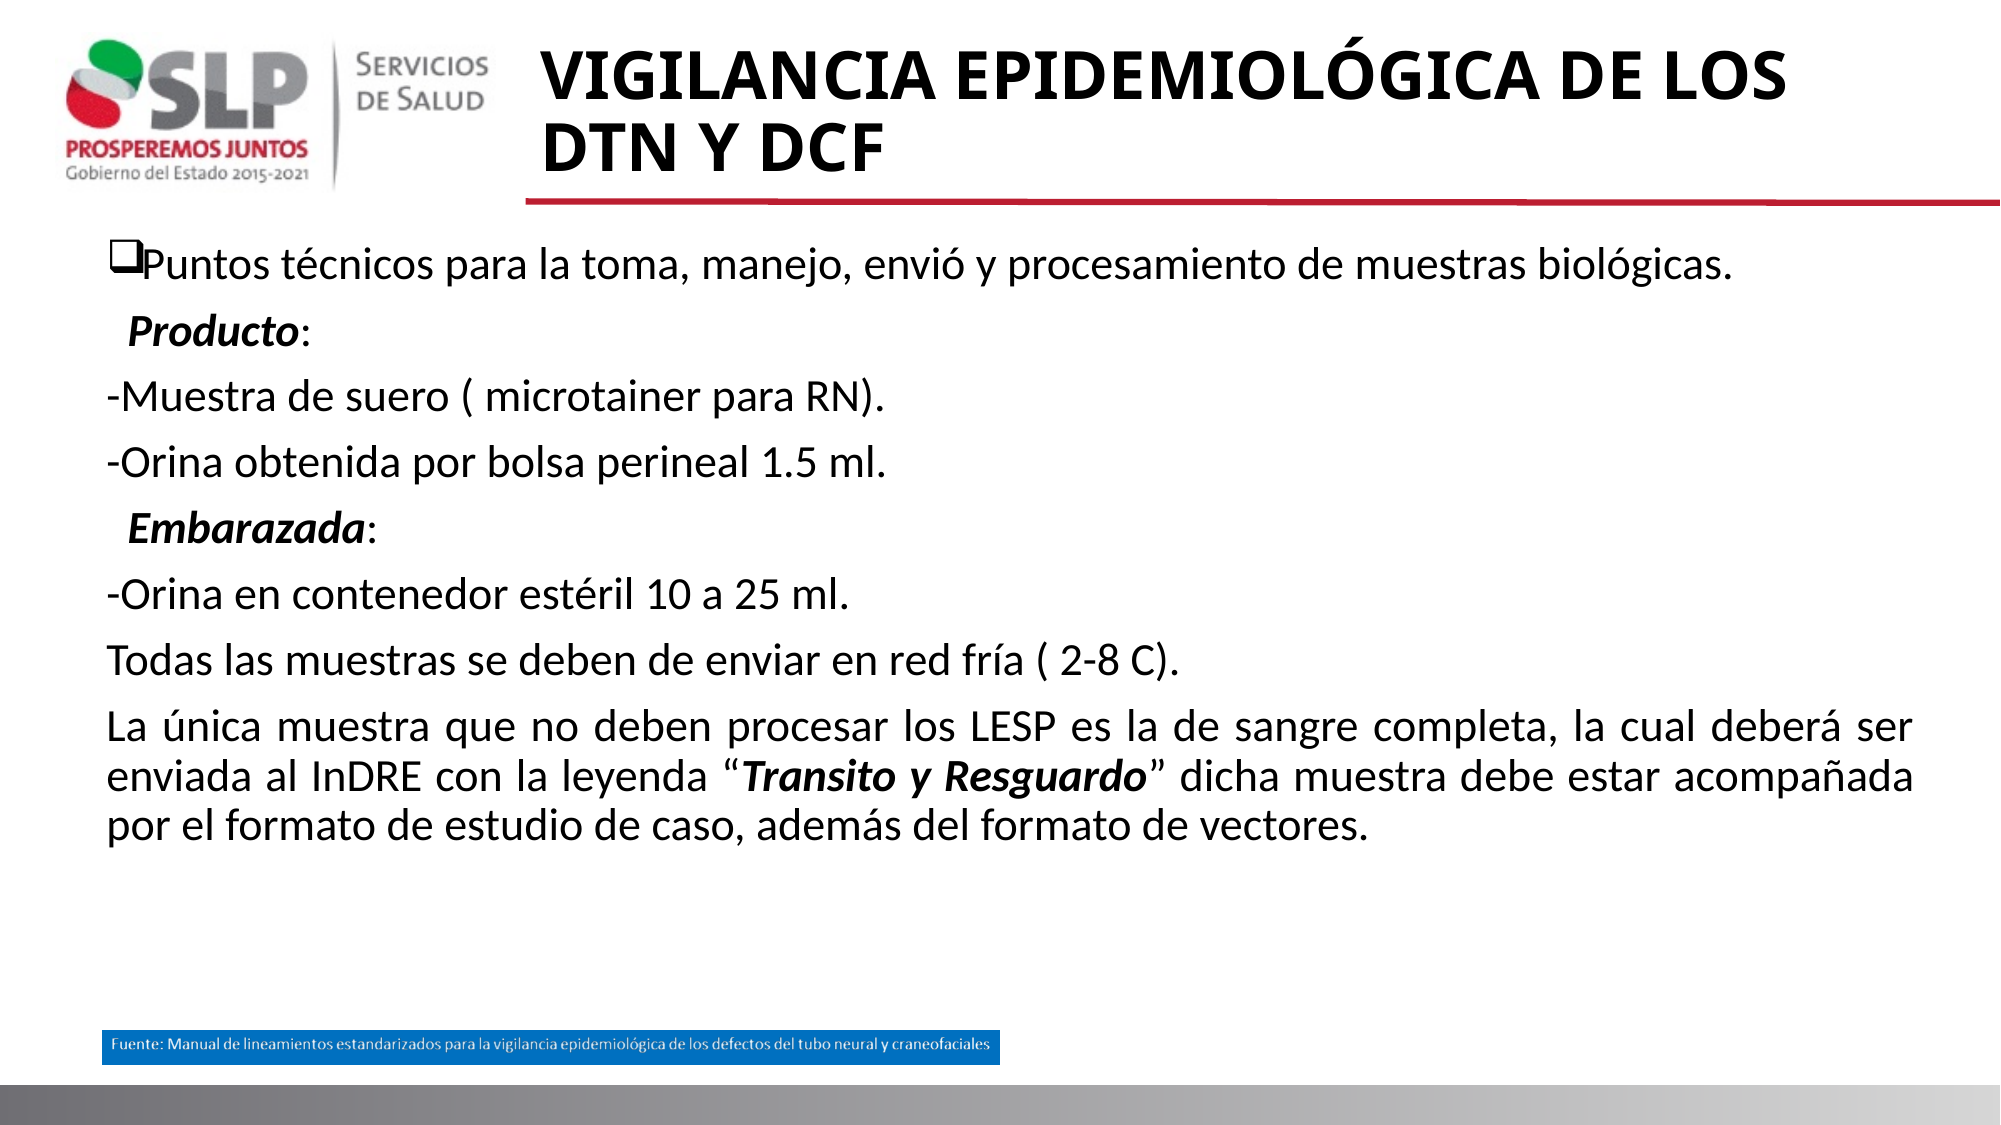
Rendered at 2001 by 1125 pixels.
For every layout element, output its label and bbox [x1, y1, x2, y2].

text_box [0, 32, 2000, 1125]
picture [101, 1029, 1000, 1065]
